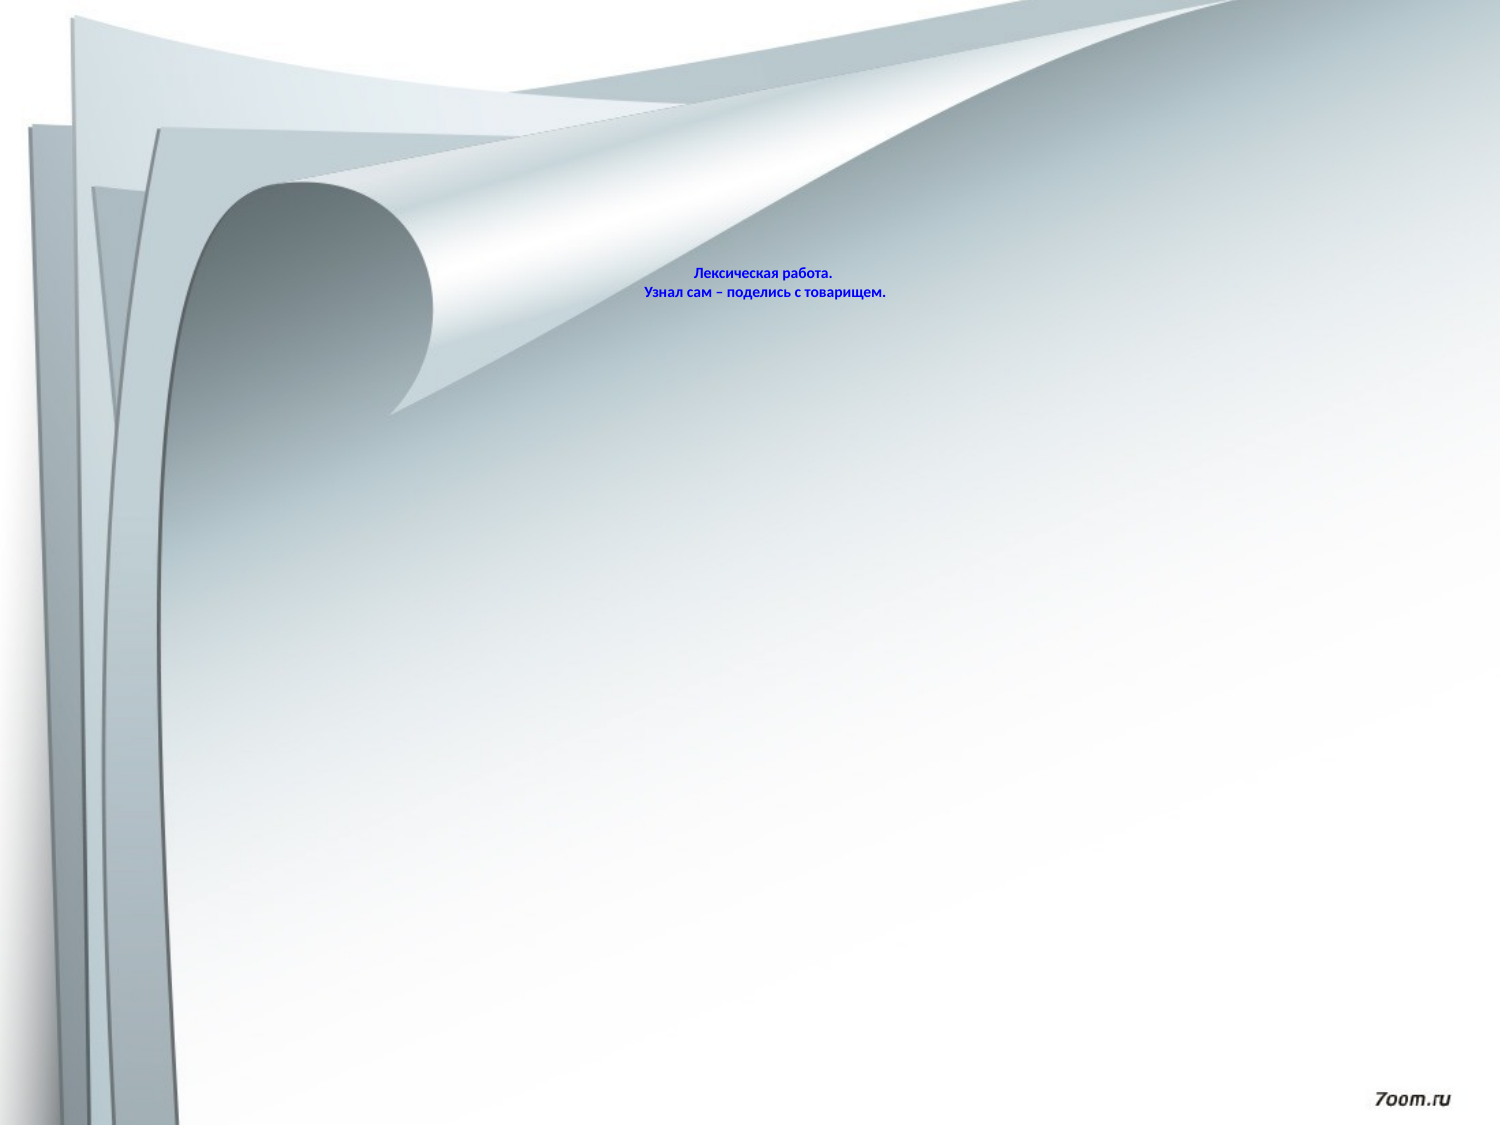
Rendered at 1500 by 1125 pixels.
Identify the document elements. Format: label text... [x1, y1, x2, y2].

picture [0, 0, 1500, 1125]
title Лексическая работа. Узнал сам – поделись с товарищем. [88, 255, 1439, 327]
